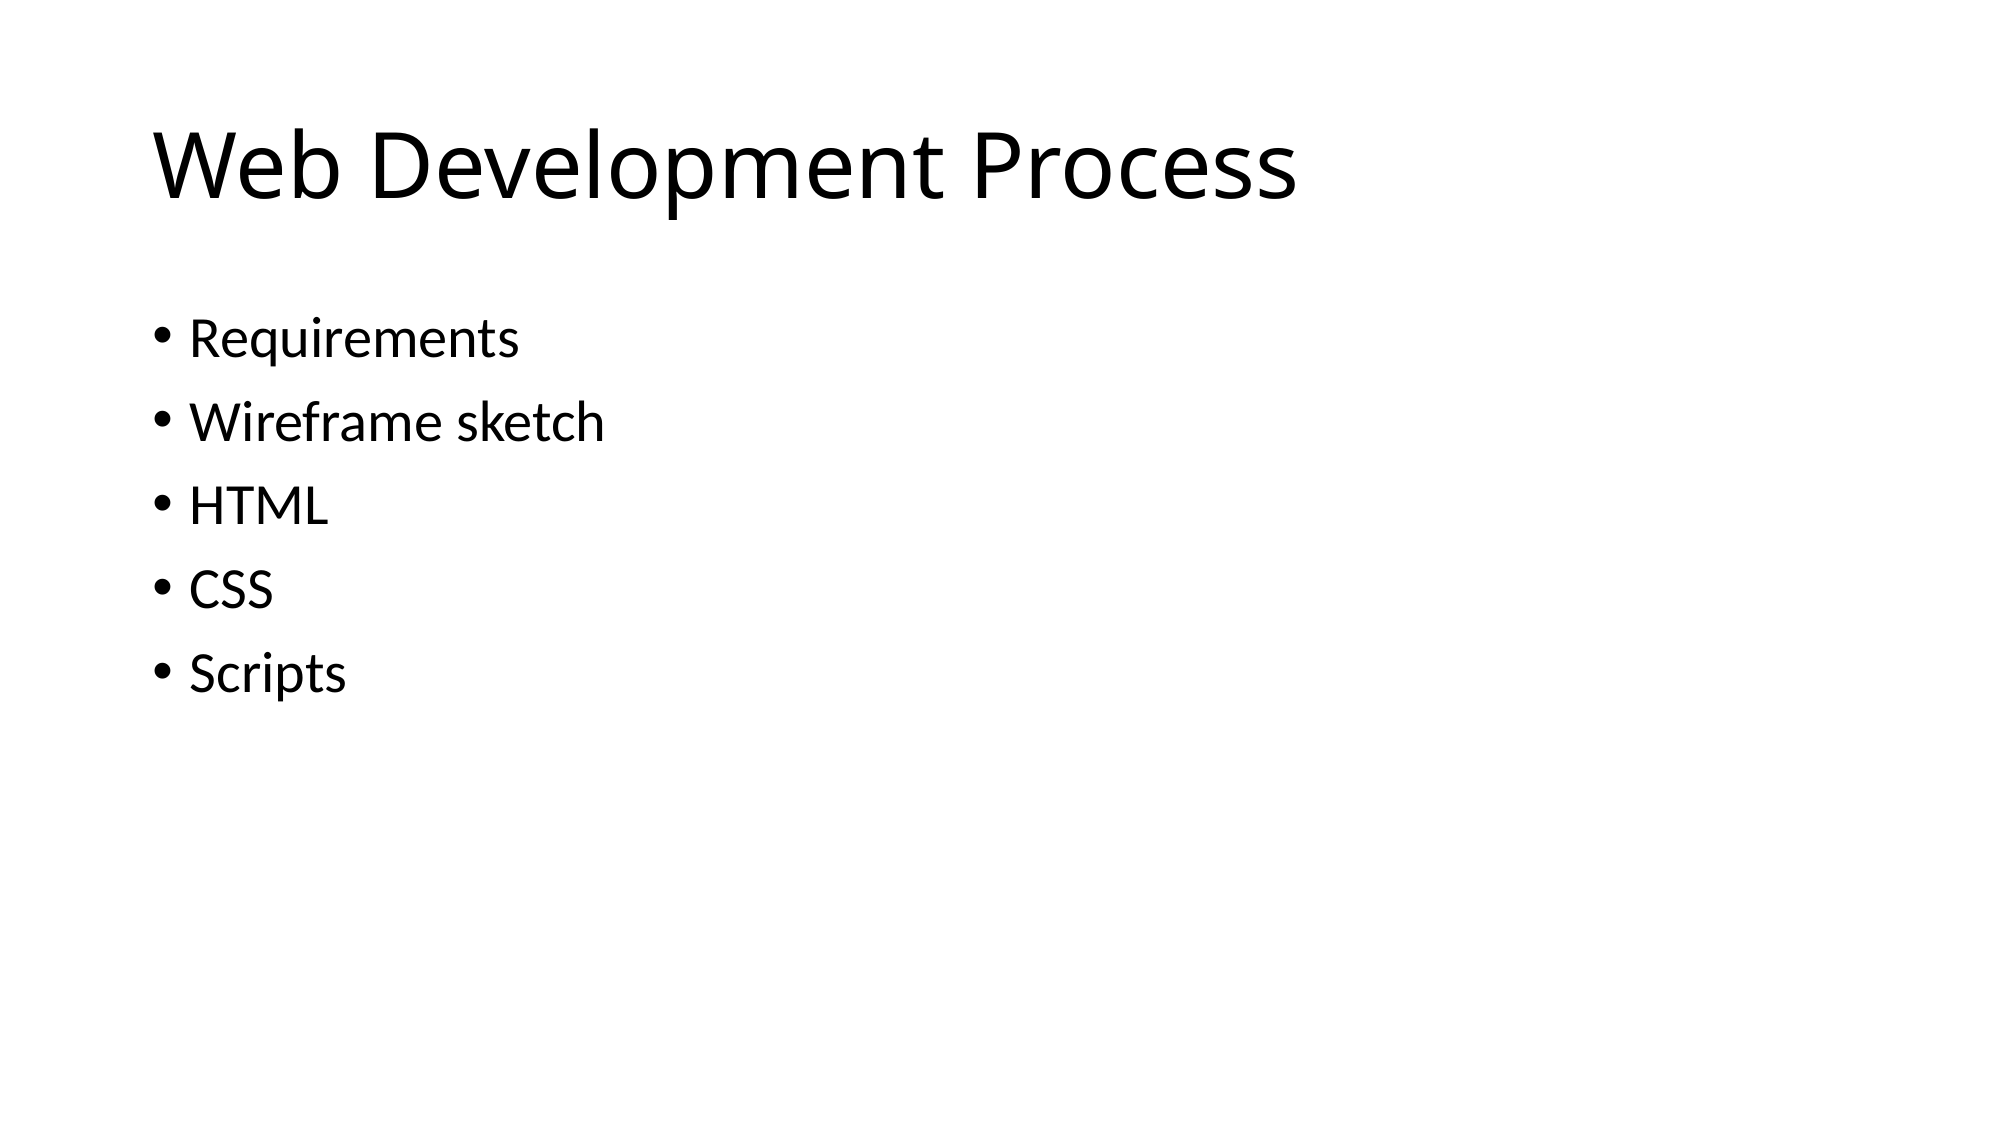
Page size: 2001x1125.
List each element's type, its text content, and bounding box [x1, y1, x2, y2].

list Requirements Wireframe sketch HTML CSS Scripts [137, 299, 1863, 1014]
title Web Development Process [137, 59, 1863, 278]
